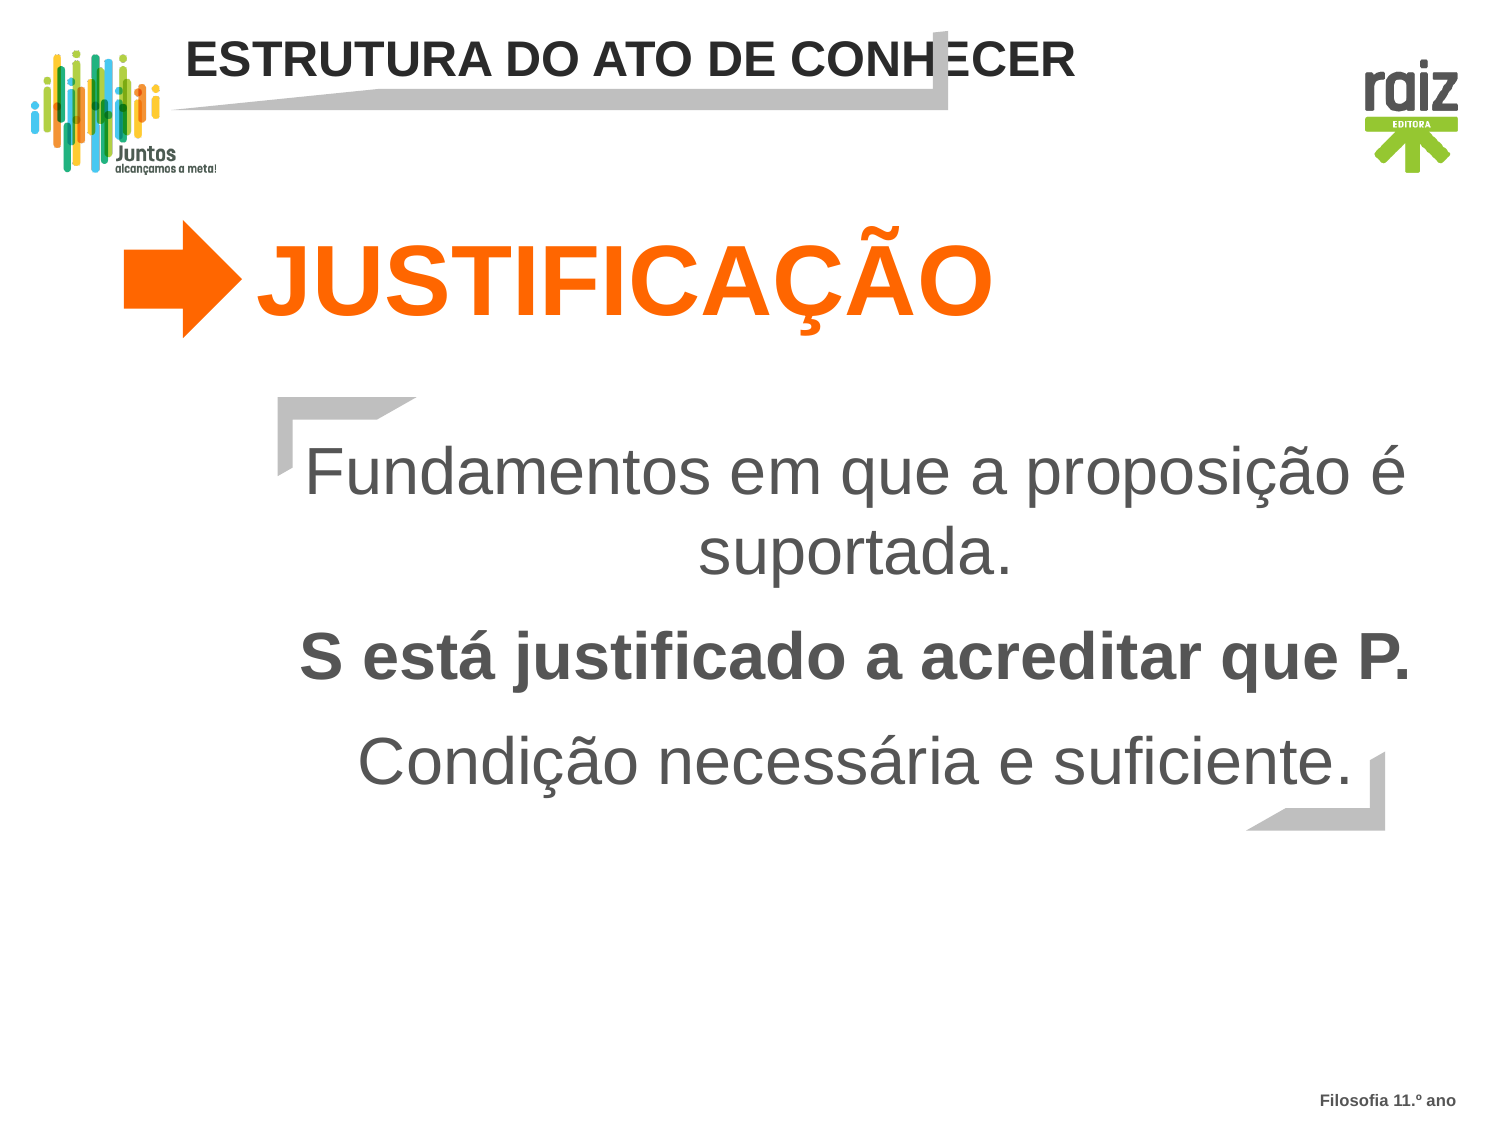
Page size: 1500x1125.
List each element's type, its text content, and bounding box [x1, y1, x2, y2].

picture [29, 49, 217, 176]
picture [1365, 59, 1458, 173]
text_box [169, 28, 951, 113]
text_box [121, 218, 245, 341]
text_box Justificação [242, 208, 1034, 343]
text_box Estrutura do ato de conhecer [171, 19, 1105, 94]
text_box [265, 396, 1448, 831]
